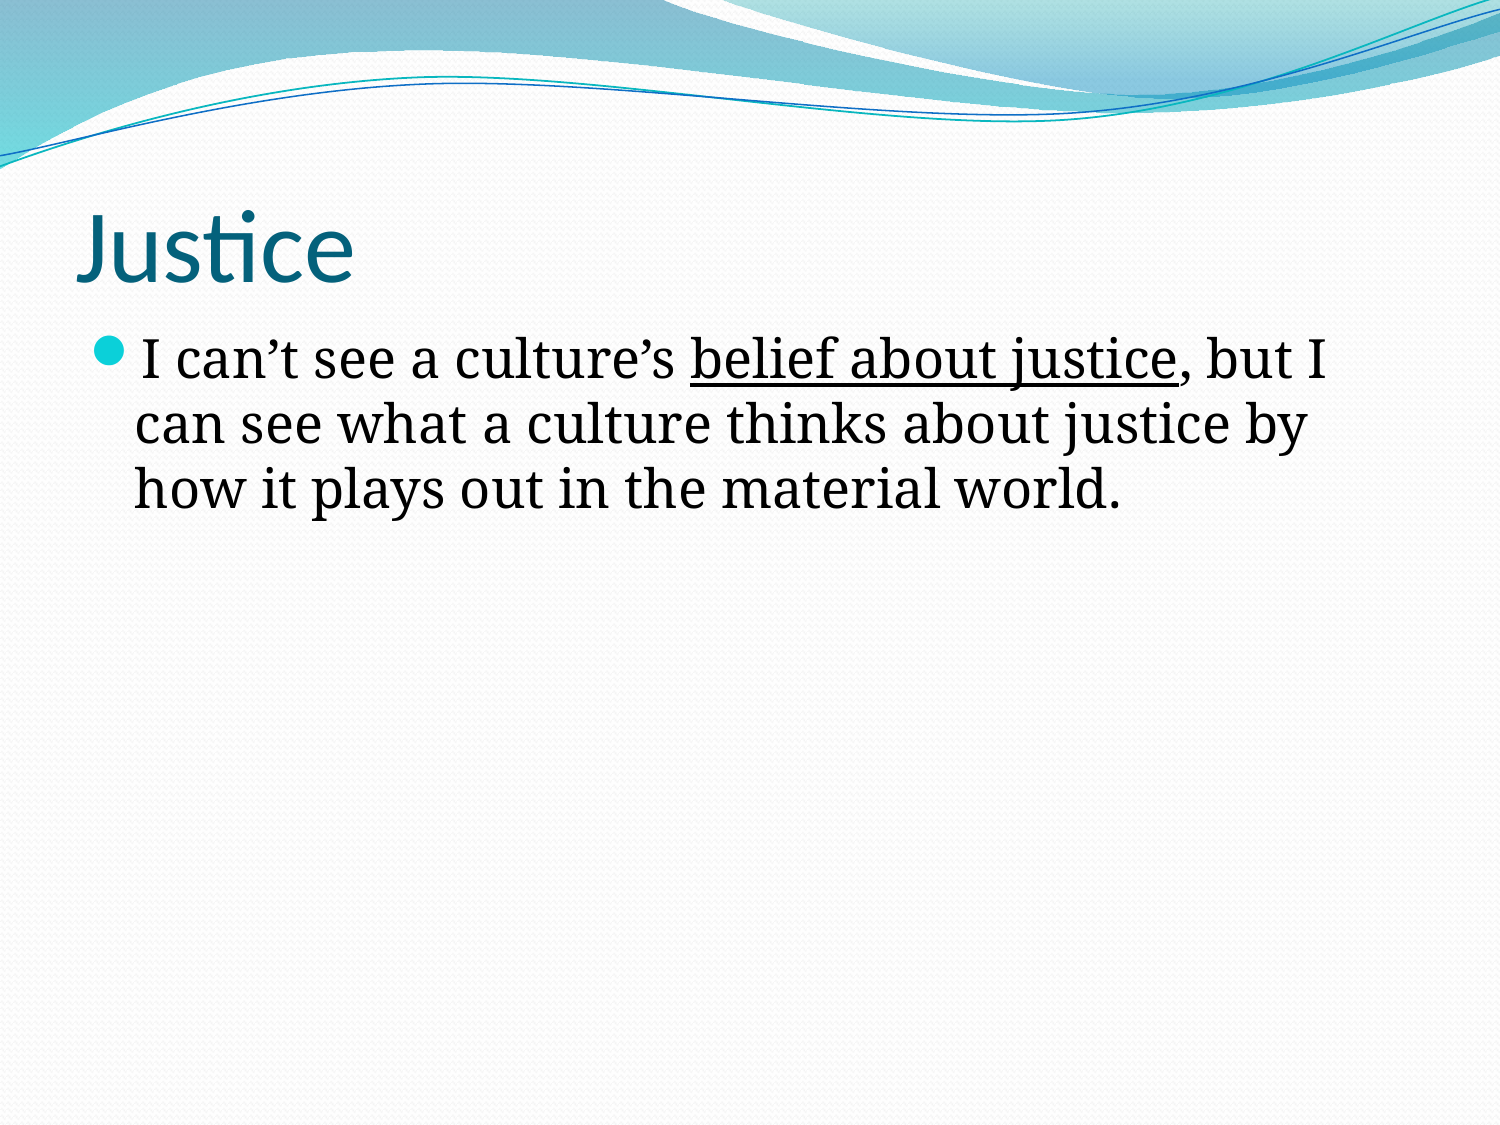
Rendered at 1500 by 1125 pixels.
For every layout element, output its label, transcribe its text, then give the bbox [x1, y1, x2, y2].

list I can’t see a culture’s belief about justice, but I can see what a culture thinks about justice by how it plays out in the material world. [75, 317, 1425, 1038]
title Justice [75, 115, 1425, 303]
